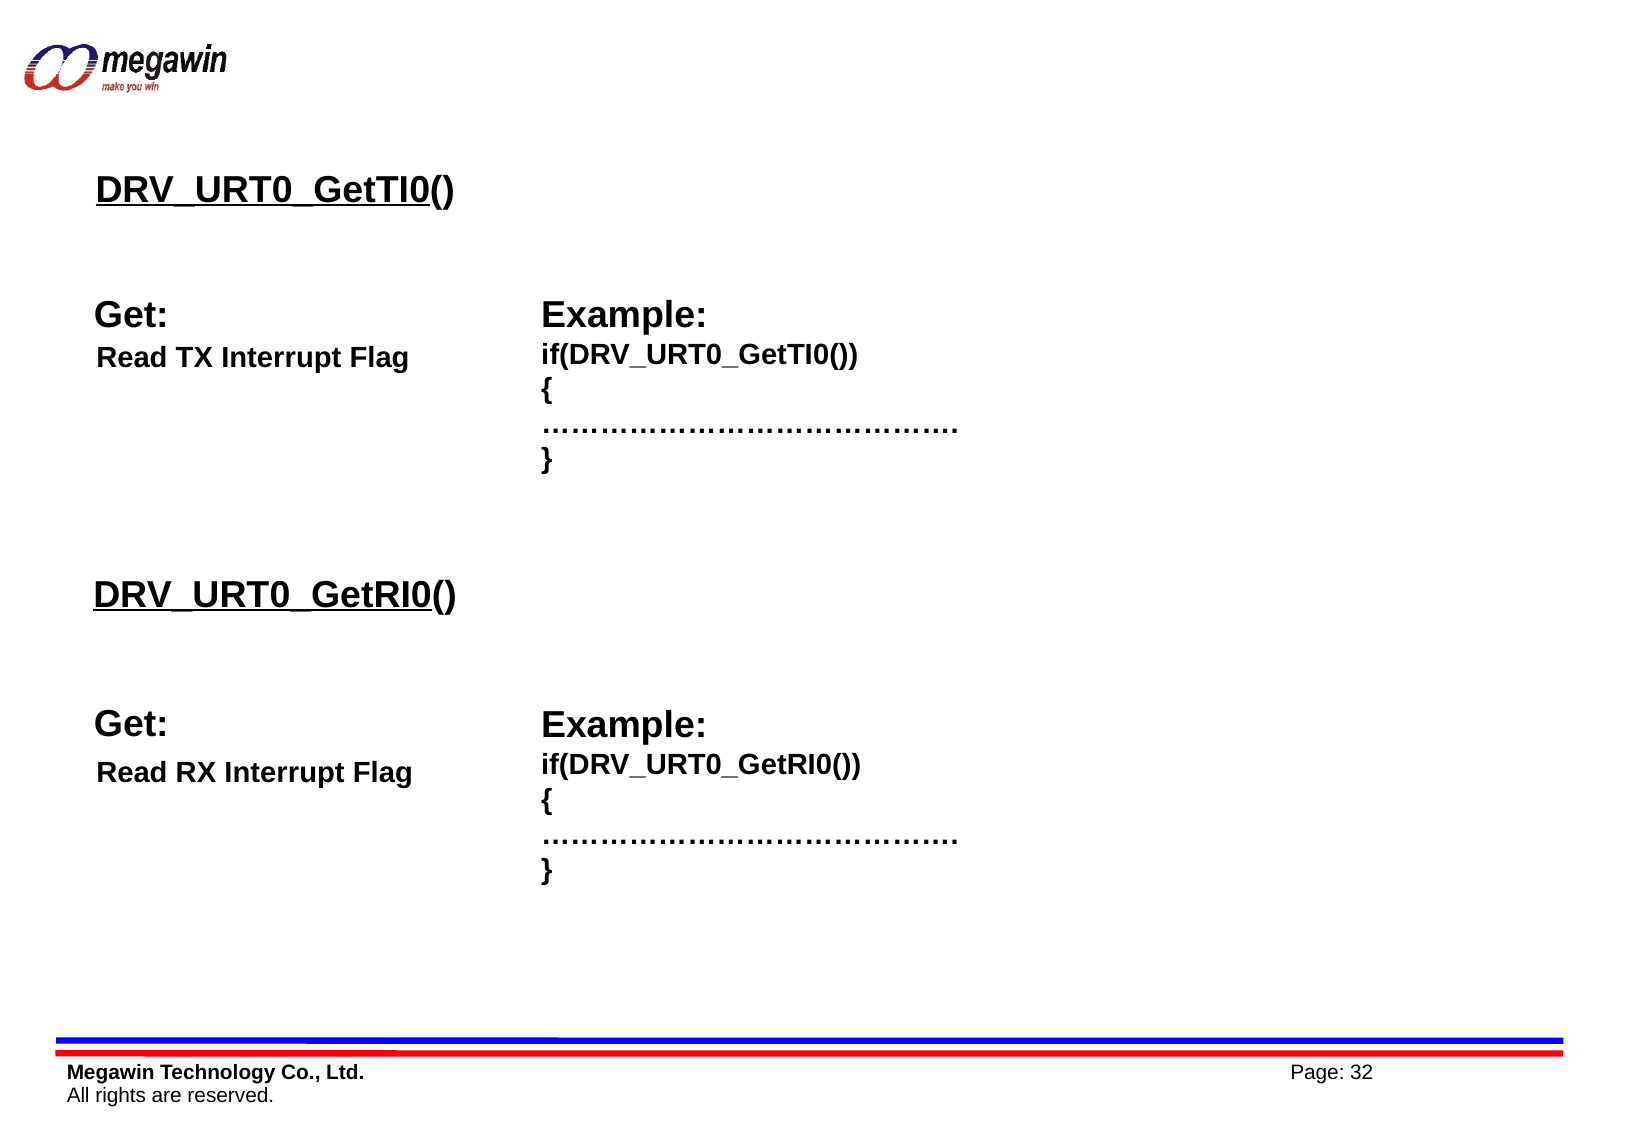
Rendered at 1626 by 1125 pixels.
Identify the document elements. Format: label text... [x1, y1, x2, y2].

text_box Example: if(DRV_URT0_GetTI0()) { ……………………………………. } [526, 282, 1394, 518]
text_box DRV_URT0_GetRI0() [78, 562, 1008, 623]
text_box Read RX Interrupt Flag [81, 745, 429, 796]
text_box Get: [79, 282, 184, 343]
text_box Get: [79, 692, 184, 752]
text_box Read TX Interrupt Flag [81, 330, 425, 381]
picture [19, 37, 231, 97]
text_box Example: if(DRV_URT0_GetRI0()) { ……………………………………. } [526, 692, 1605, 893]
text_box DRV_URT0_GetTI0() [80, 157, 471, 217]
